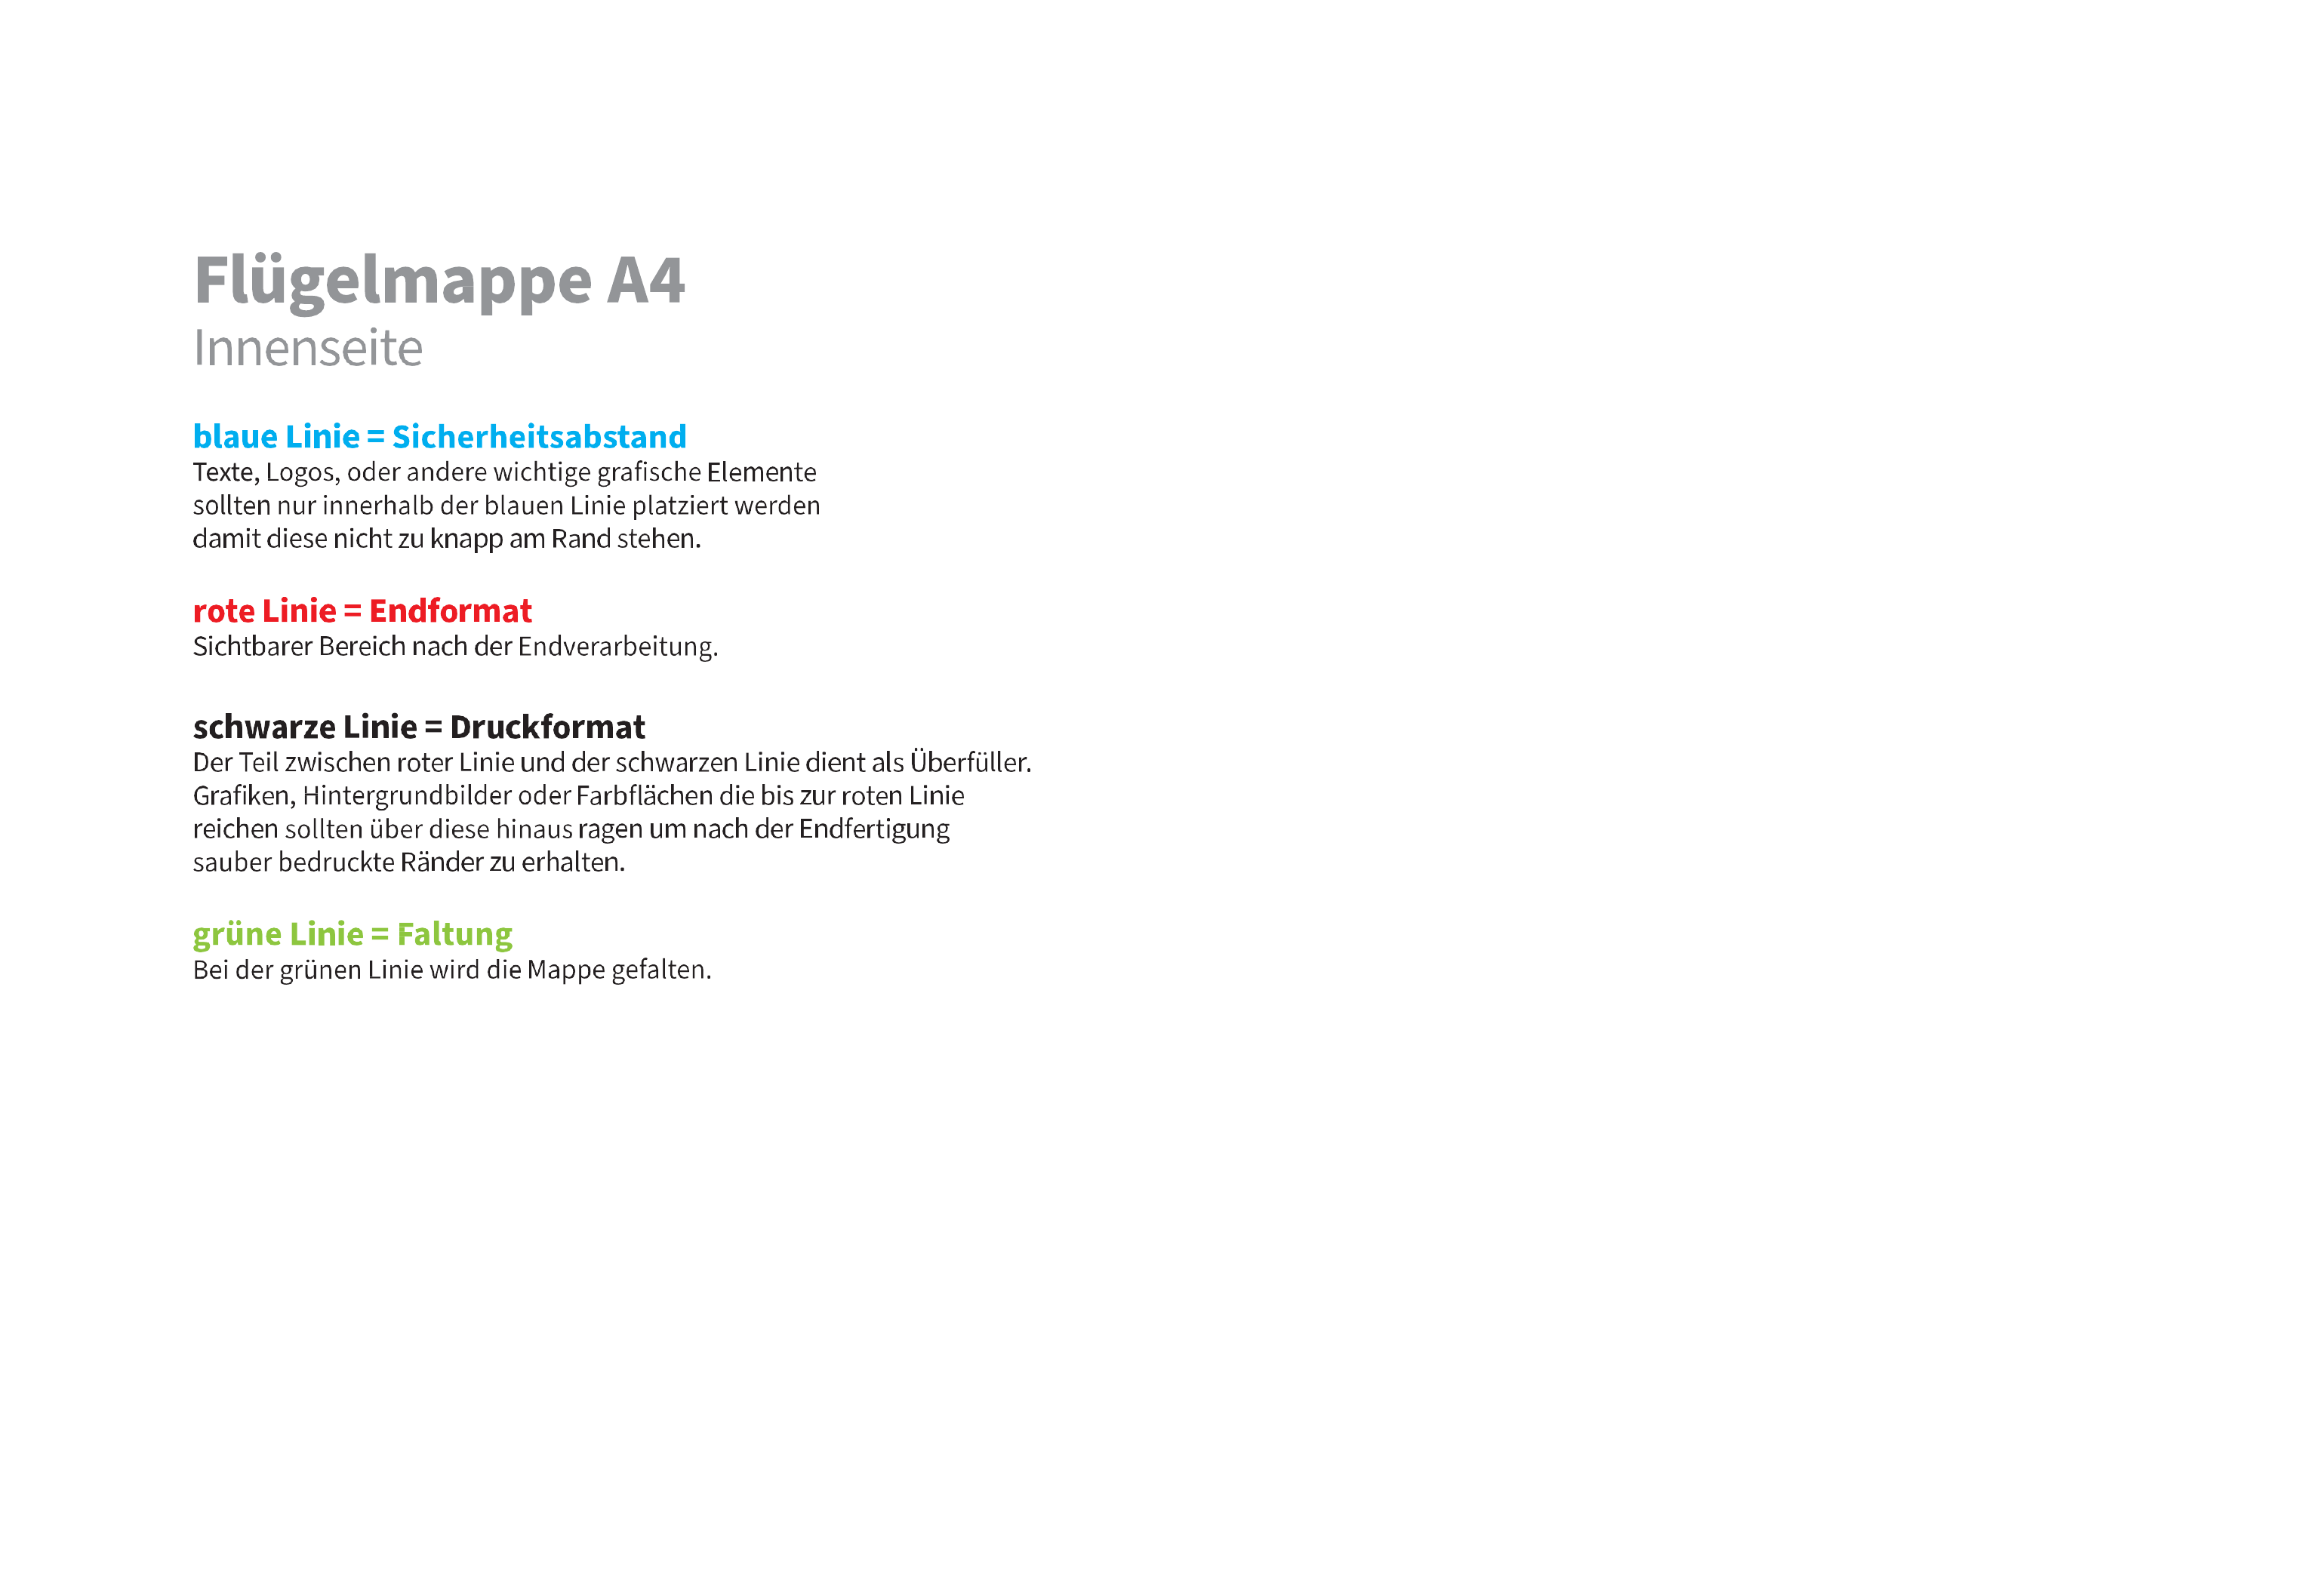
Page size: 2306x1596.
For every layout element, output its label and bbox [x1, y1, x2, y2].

text_box [843, 786, 902, 805]
picture [268, 460, 819, 520]
text_box [320, 635, 391, 656]
text_box [193, 783, 285, 810]
text_box [553, 527, 610, 548]
text_box [910, 785, 964, 805]
text_box [219, 463, 240, 481]
text_box [193, 635, 226, 656]
text_box [237, 817, 278, 838]
text_box [617, 527, 700, 548]
text_box [368, 430, 384, 435]
picture [285, 784, 572, 838]
text_box [344, 612, 361, 617]
text_box [399, 752, 454, 772]
text_box [193, 527, 261, 548]
text_box [651, 823, 685, 838]
text_box [746, 752, 799, 772]
picture [193, 920, 360, 985]
text_box [263, 596, 336, 623]
text_box [425, 720, 442, 724]
text_box [402, 850, 485, 872]
picture [194, 599, 254, 623]
text_box [578, 783, 712, 805]
text_box [287, 422, 359, 448]
picture [210, 337, 232, 365]
text_box [239, 751, 279, 772]
text_box [360, 920, 364, 946]
text_box [425, 728, 442, 733]
text_box [572, 751, 611, 772]
text_box [762, 784, 794, 805]
text_box [194, 818, 235, 838]
text_box [522, 850, 624, 872]
text_box [229, 635, 313, 656]
text_box [285, 751, 389, 772]
picture [369, 921, 522, 979]
picture [610, 434, 622, 448]
picture [413, 641, 425, 656]
text_box [522, 751, 564, 772]
text_box [616, 751, 737, 772]
text_box [806, 751, 866, 772]
text_box [368, 438, 384, 442]
text_box [192, 494, 226, 515]
text_box [371, 597, 532, 623]
text_box [267, 527, 328, 548]
picture [529, 958, 711, 985]
picture [265, 337, 288, 366]
text_box [192, 713, 335, 739]
text_box [344, 604, 361, 608]
picture [393, 635, 405, 656]
text_box [228, 494, 269, 515]
picture [294, 337, 316, 365]
text_box [756, 817, 794, 838]
text_box [475, 635, 513, 656]
text_box [254, 477, 260, 486]
picture [393, 422, 685, 448]
text_box [207, 466, 219, 481]
text_box [335, 527, 393, 548]
text_box [800, 790, 836, 805]
picture [656, 435, 660, 448]
text_box [193, 463, 207, 481]
picture [675, 435, 679, 444]
text_box [399, 534, 423, 548]
text_box [872, 751, 904, 772]
text_box [694, 817, 748, 838]
text_box [432, 527, 503, 553]
picture [590, 435, 595, 444]
text_box [490, 856, 514, 872]
text_box [911, 748, 1031, 772]
text_box [510, 533, 544, 548]
picture [497, 435, 500, 448]
text_box [319, 327, 422, 366]
text_box [197, 329, 202, 365]
picture [239, 337, 260, 365]
picture [520, 635, 717, 662]
text_box [345, 712, 417, 739]
text_box [427, 635, 466, 656]
text_box [719, 784, 754, 805]
picture [445, 435, 449, 448]
text_box [580, 823, 642, 844]
text_box [460, 752, 514, 772]
text_box [451, 713, 645, 739]
text_box [801, 816, 950, 844]
text_box [195, 752, 233, 772]
picture [192, 850, 395, 872]
text_box [194, 423, 278, 448]
text_box [241, 466, 253, 481]
